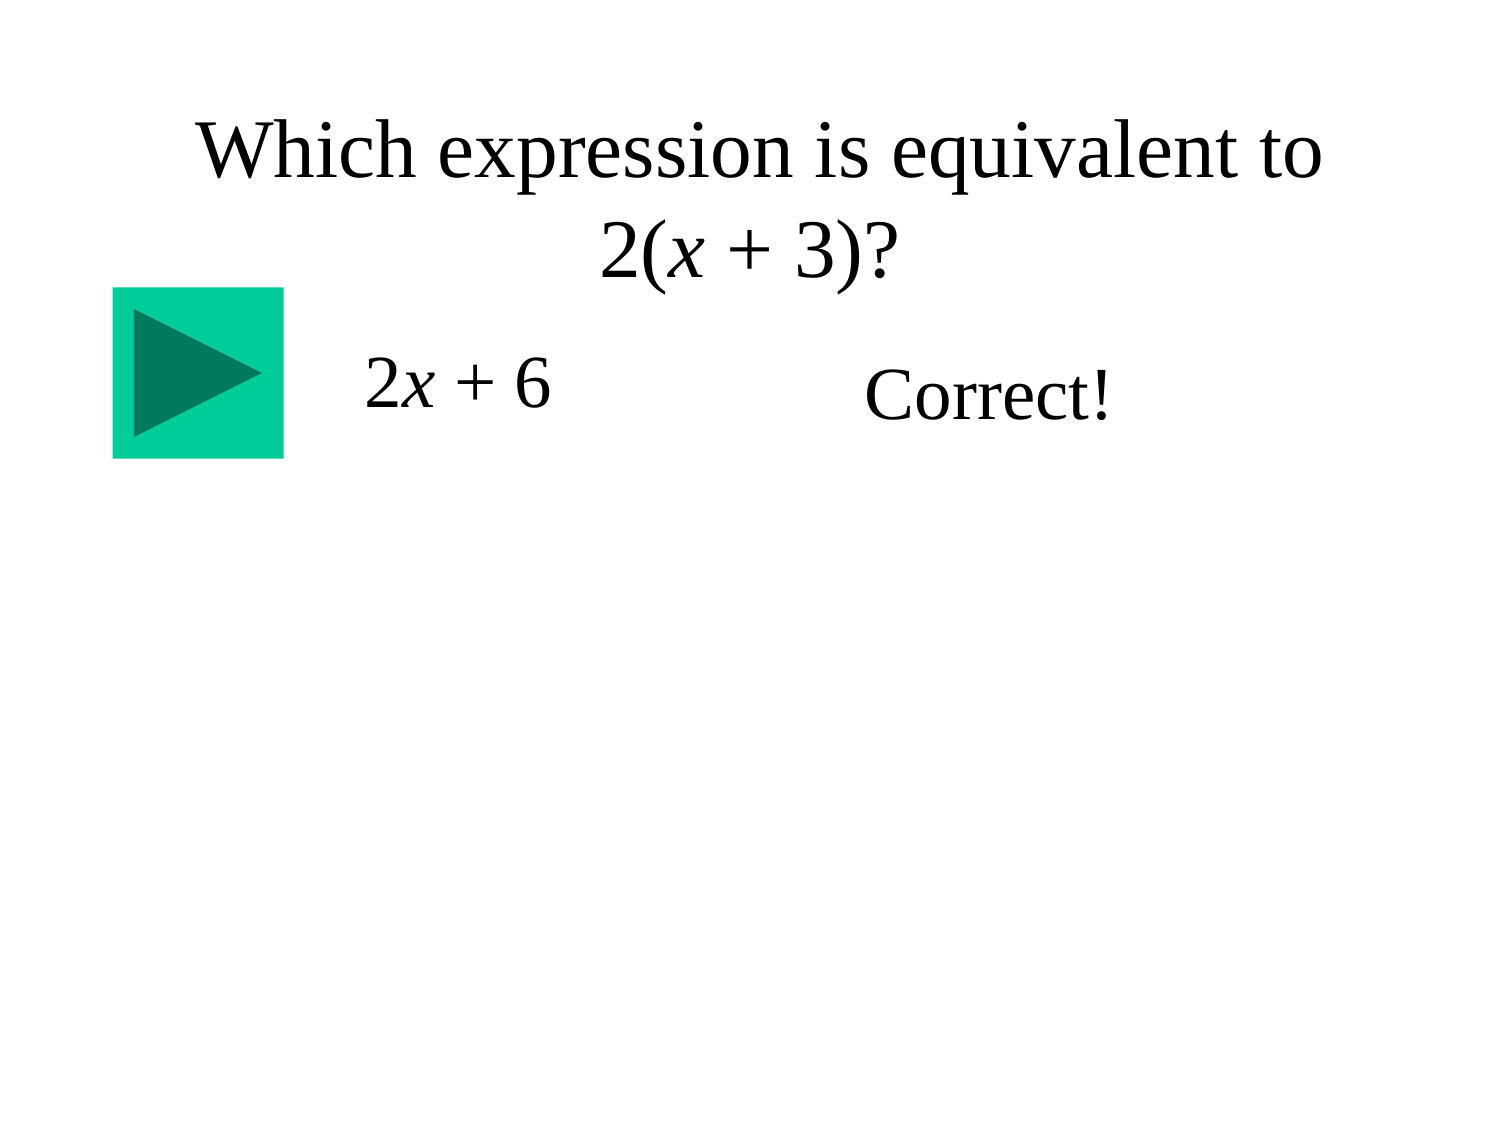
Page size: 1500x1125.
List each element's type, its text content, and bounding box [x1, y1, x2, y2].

text_box 2x + 6 [349, 324, 963, 430]
text_box [112, 287, 284, 459]
text_box Which expression is equivalent to 2(x + 3)? [112, 99, 1388, 288]
text_box Correct! [849, 337, 1263, 443]
